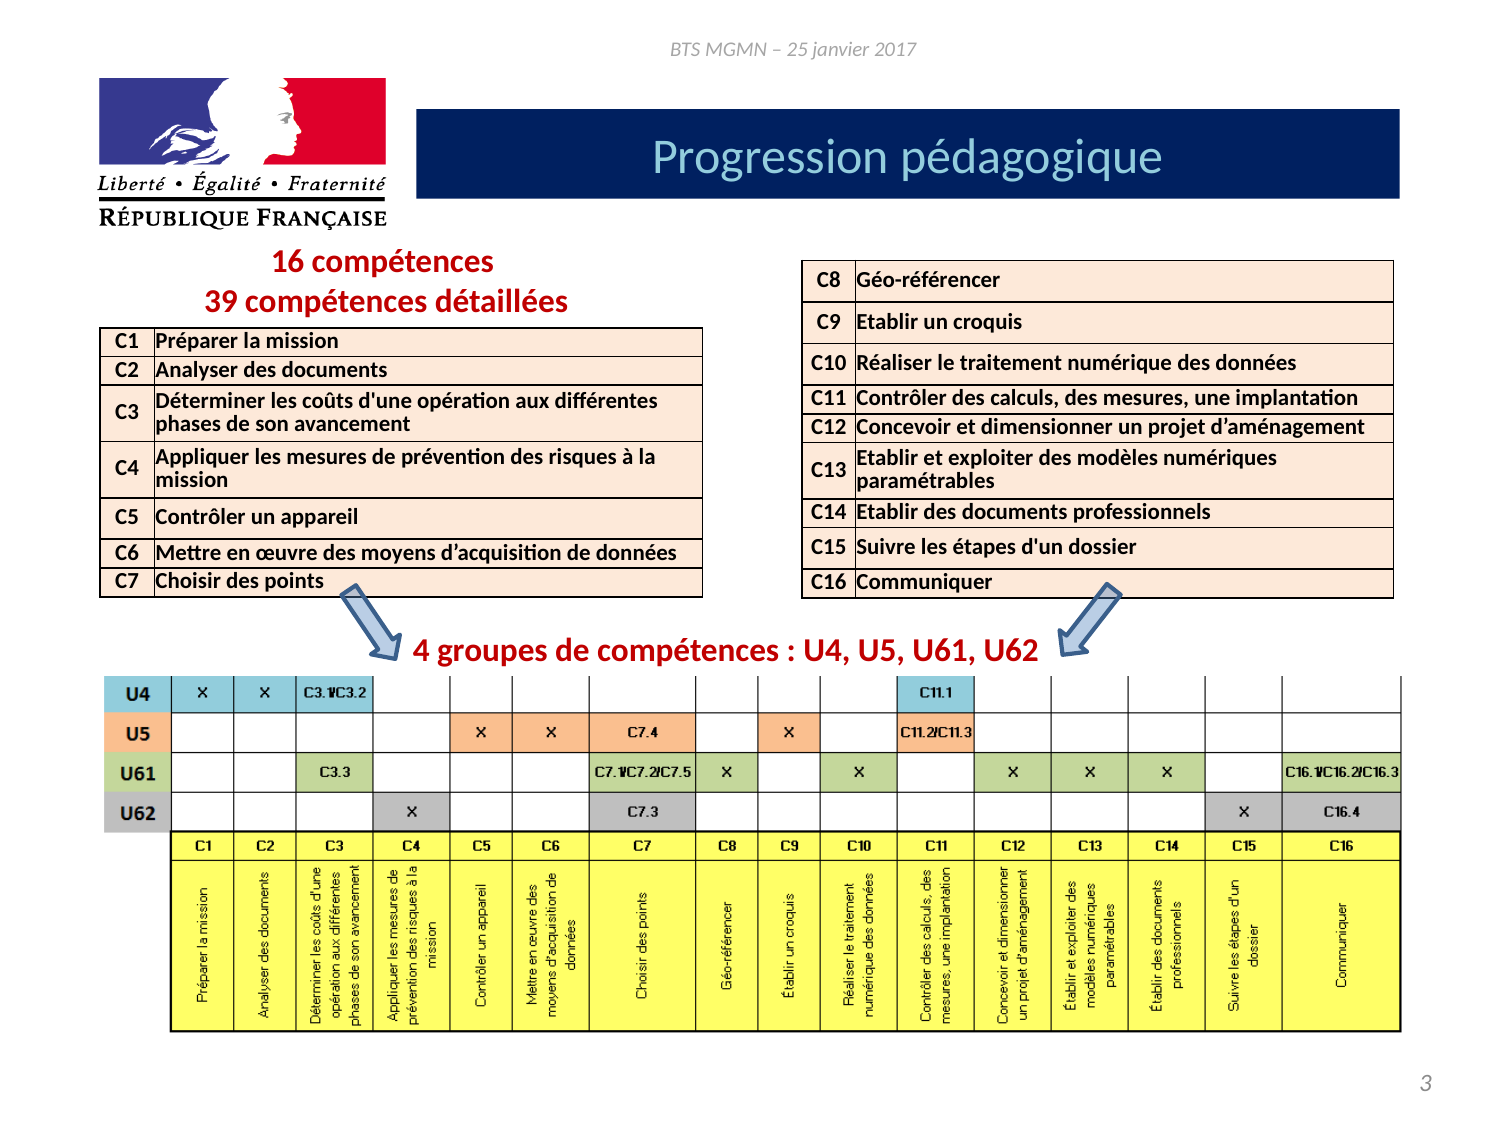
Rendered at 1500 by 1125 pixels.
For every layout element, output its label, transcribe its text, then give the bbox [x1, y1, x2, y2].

table_cell Suivre les étapes d'un dossier [856, 528, 1393, 568]
table_cell C12 [803, 415, 855, 442]
text_box 4 groupes de compétences : U4, U5, U61, U62 [260, 620, 1193, 675]
table_cell Choisir des points [155, 569, 702, 596]
table_cell C2 [101, 357, 154, 384]
table_cell C11 [803, 386, 855, 413]
slide_number 3 [1096, 1051, 1447, 1112]
table_cell Etablir des documents professionnels [856, 500, 1393, 527]
table_cell C10 [803, 344, 855, 384]
table_cell Mettre en œuvre des moyens d’acquisition de données [155, 540, 702, 567]
table_cell Communiquer [856, 570, 1393, 597]
table_cell C7 [101, 569, 154, 596]
footer BTS MGMN – 25 janvier 2017 [555, 18, 1031, 79]
table_cell C4 [101, 442, 154, 497]
table_cell C3 [101, 386, 154, 441]
table_cell Contrôler un appareil [155, 499, 702, 538]
text_box [339, 583, 383, 620]
table_cell Concevoir et dimensionner un projet d’aménagement [856, 415, 1393, 442]
table_header Géo-référencer [856, 261, 1393, 301]
picture [64, 77, 417, 230]
table_cell C9 [803, 303, 855, 343]
table_cell C16 [803, 570, 855, 597]
text_box [1057, 581, 1123, 657]
table_cell Etablir un croquis [856, 303, 1393, 343]
table_cell C5 [101, 499, 154, 538]
text_box Progression pédagogique [422, 109, 1400, 199]
table_cell Déterminer les coûts d'une opération aux différentes phases de son avancement [155, 386, 702, 441]
table_cell C13 [803, 443, 855, 498]
table_cell Contrôler des calculs, des mesures, une implantation [856, 386, 1393, 413]
table_cell Analyser des documents [155, 357, 702, 384]
table_header C1 [101, 329, 154, 356]
table_cell Etablir et exploiter des modèles numériques paramétrables [856, 443, 1393, 498]
table_cell Appliquer les mesures de prévention des risques à la mission [155, 442, 702, 497]
table_cell C6 [101, 540, 154, 567]
table_header Préparer la mission [155, 329, 702, 356]
picture [103, 676, 1405, 1037]
table_cell C15 [803, 528, 855, 568]
text_box 16 compétences 39 compétences détaillées [120, 231, 653, 327]
table_header C8 [803, 261, 855, 301]
table_cell Réaliser le traitement numérique des données [856, 344, 1393, 384]
table_cell C14 [803, 500, 855, 527]
